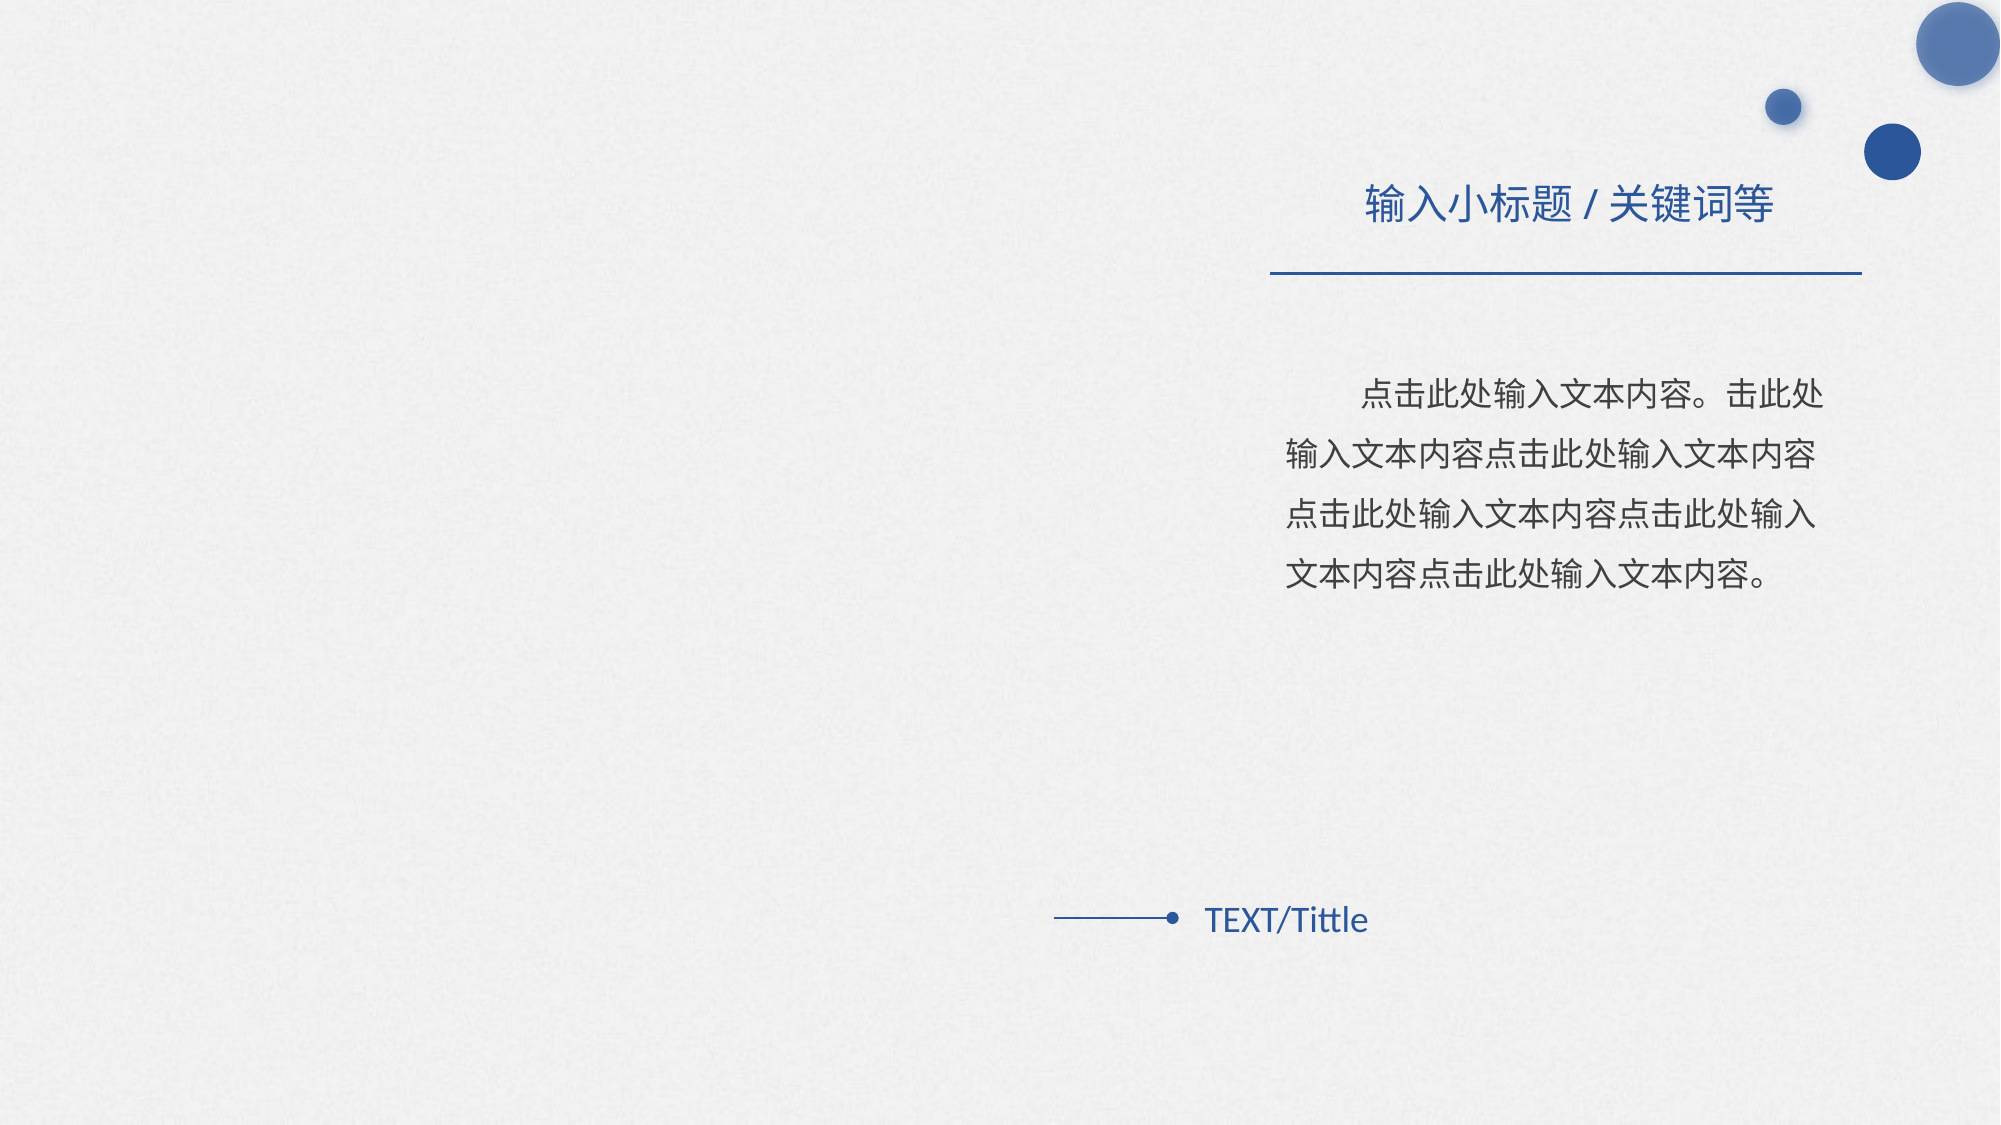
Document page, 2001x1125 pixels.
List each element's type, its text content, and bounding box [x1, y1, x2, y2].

text_box TEXT/Tittle [1189, 887, 1424, 948]
text_box 点击此处输入文本内容。击此处输入文本内容点击此处输入文本内容点击此处输入文本内容点击此处输入文本内容点击此处输入文本内容。 [1270, 346, 1862, 601]
text_box 输入小标题/关键词等 [1306, 170, 1834, 236]
picture [0, 0, 2000, 1125]
text_box [1764, 87, 1803, 127]
text_box [1915, 1, 2000, 88]
text_box [1863, 122, 1922, 182]
